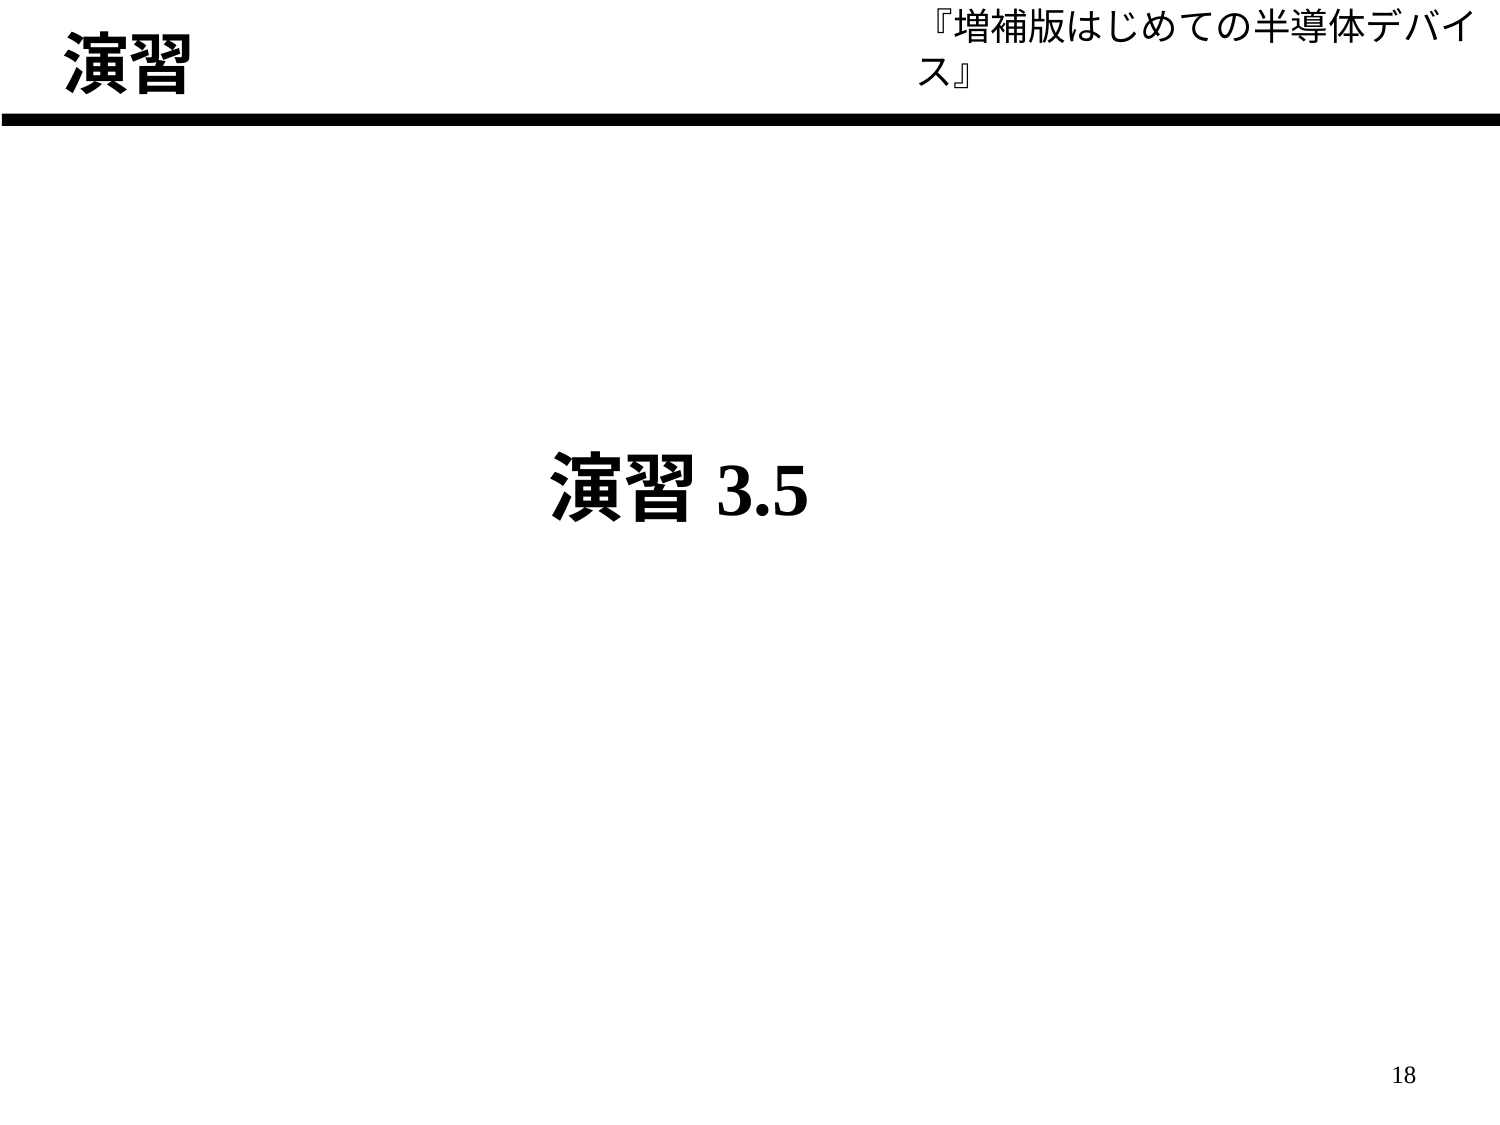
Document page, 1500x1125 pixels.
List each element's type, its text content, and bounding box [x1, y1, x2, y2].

text_box 演習3.5 [383, 432, 975, 538]
title 演習 [62, 19, 1438, 102]
text_box 『増補版はじめての半導体デバイス』 [900, 0, 1500, 101]
